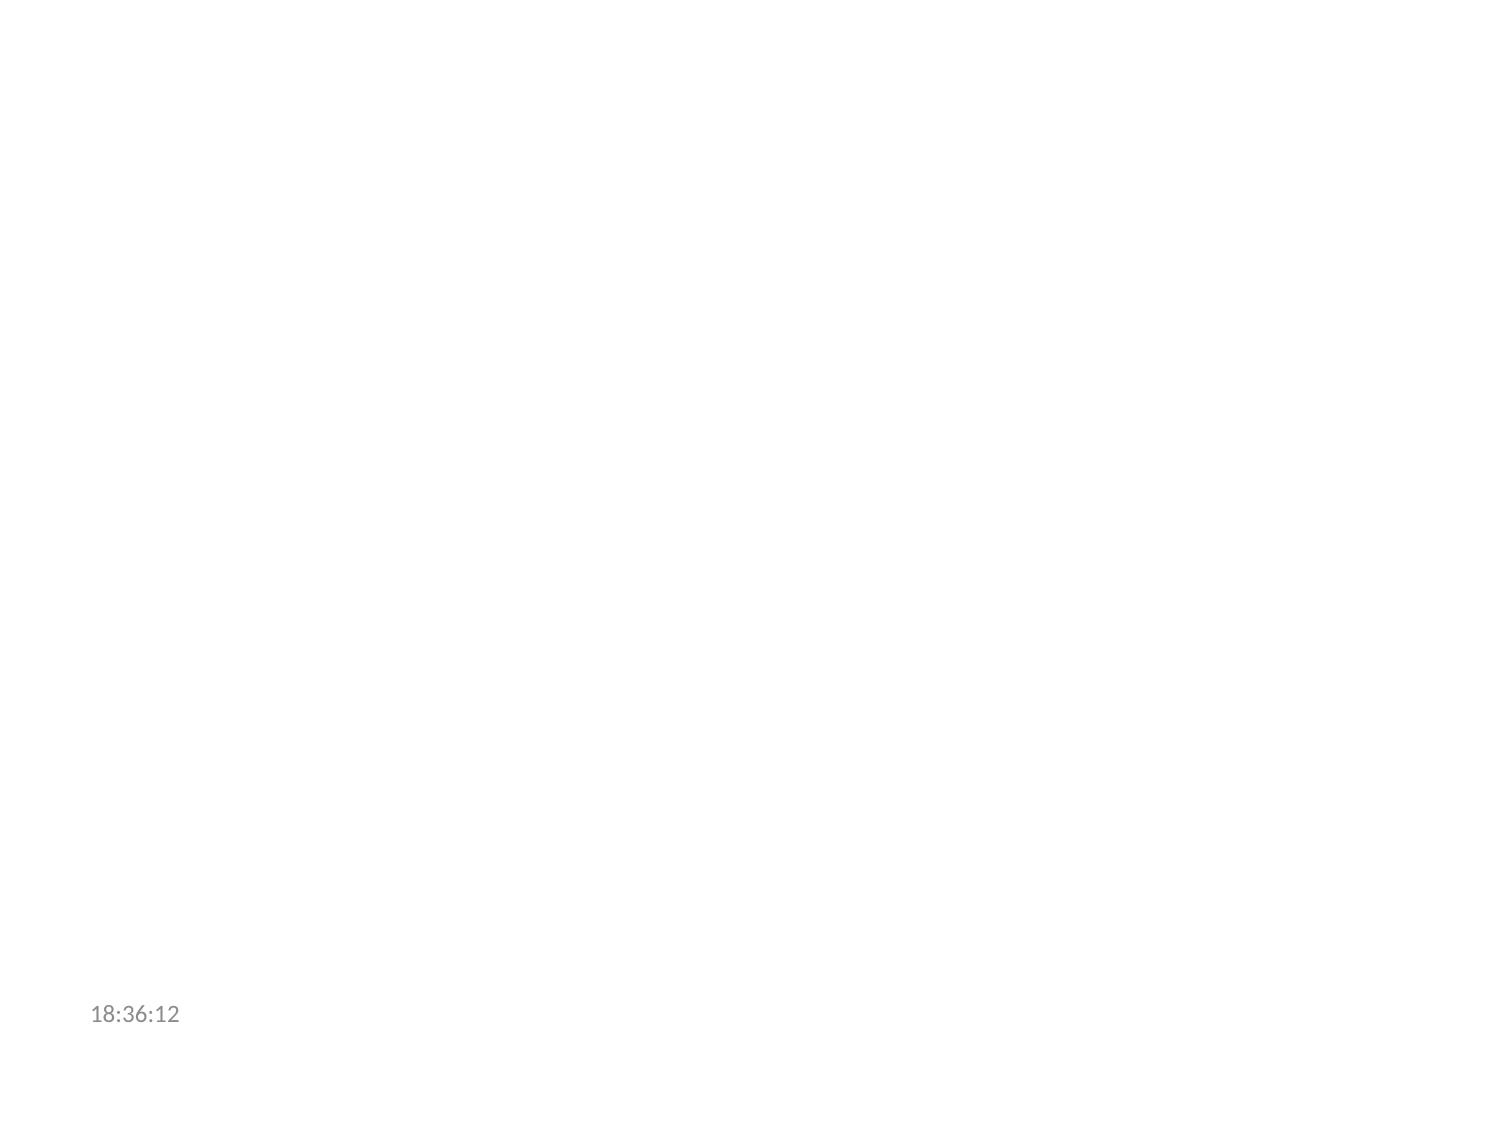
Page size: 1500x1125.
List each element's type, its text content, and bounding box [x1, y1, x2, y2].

text_box 15:35:09 [75, 982, 425, 1043]
